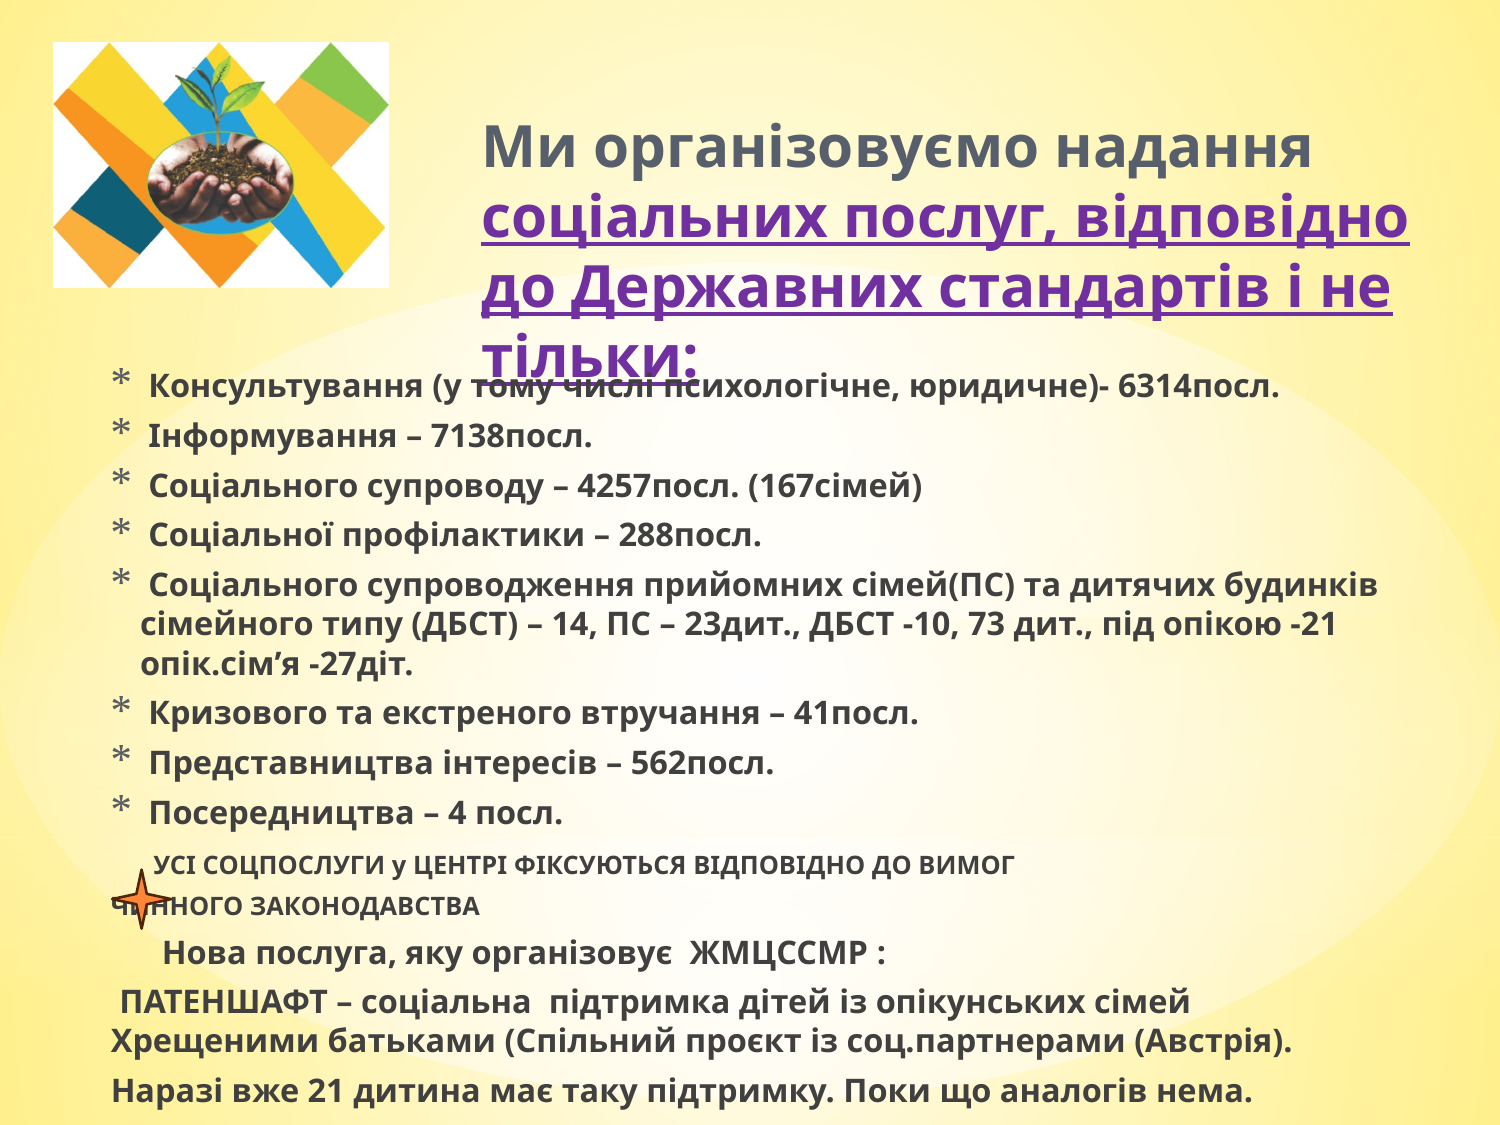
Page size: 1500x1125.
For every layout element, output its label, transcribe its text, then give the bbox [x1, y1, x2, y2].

list Консультування (у тому числі психологічне, юридичне)- 6314посл. Інформування – 7138посл. Соціального супроводу – 4257посл. (167сімей) Соціальної профілактики – 288посл. Соціального супроводження прийомних сімей(ПС) та дитячих будинків сімейного типу (ДБСТ) – 14, ПС – 23дит., ДБСТ -10, 73 дит., під опікою -21 опік.сім’я -27діт. Кризового та екстреного втручання – 41посл. Представництва інтересів – 562посл. Посередництва – 4 посл. УСІ СОЦПОСЛУГИ у ЦЕНТРІ ФІКСУЮТЬСЯ ВІДПОВІДНО ДО ВИМОГ ЧИННОГО ЗАКОНОДАВСТВА Нова послуга, яку організовує ЖМЦССМР : ПАТЕНШАФТ – соціальна підтримка дітей із опікунських сімей Хрещеними батьками (Спільний проєкт із соц.партнерами (Австрія). Наразі вже 21 дитина має таку підтримку. Поки що аналогів нема. [88, 314, 1424, 1125]
picture [52, 42, 390, 288]
text_box Ми організовуємо надання соціальних послуг, відповідно до Державних стандартів і не тільки: [466, 101, 1499, 327]
text_box [110, 868, 173, 930]
